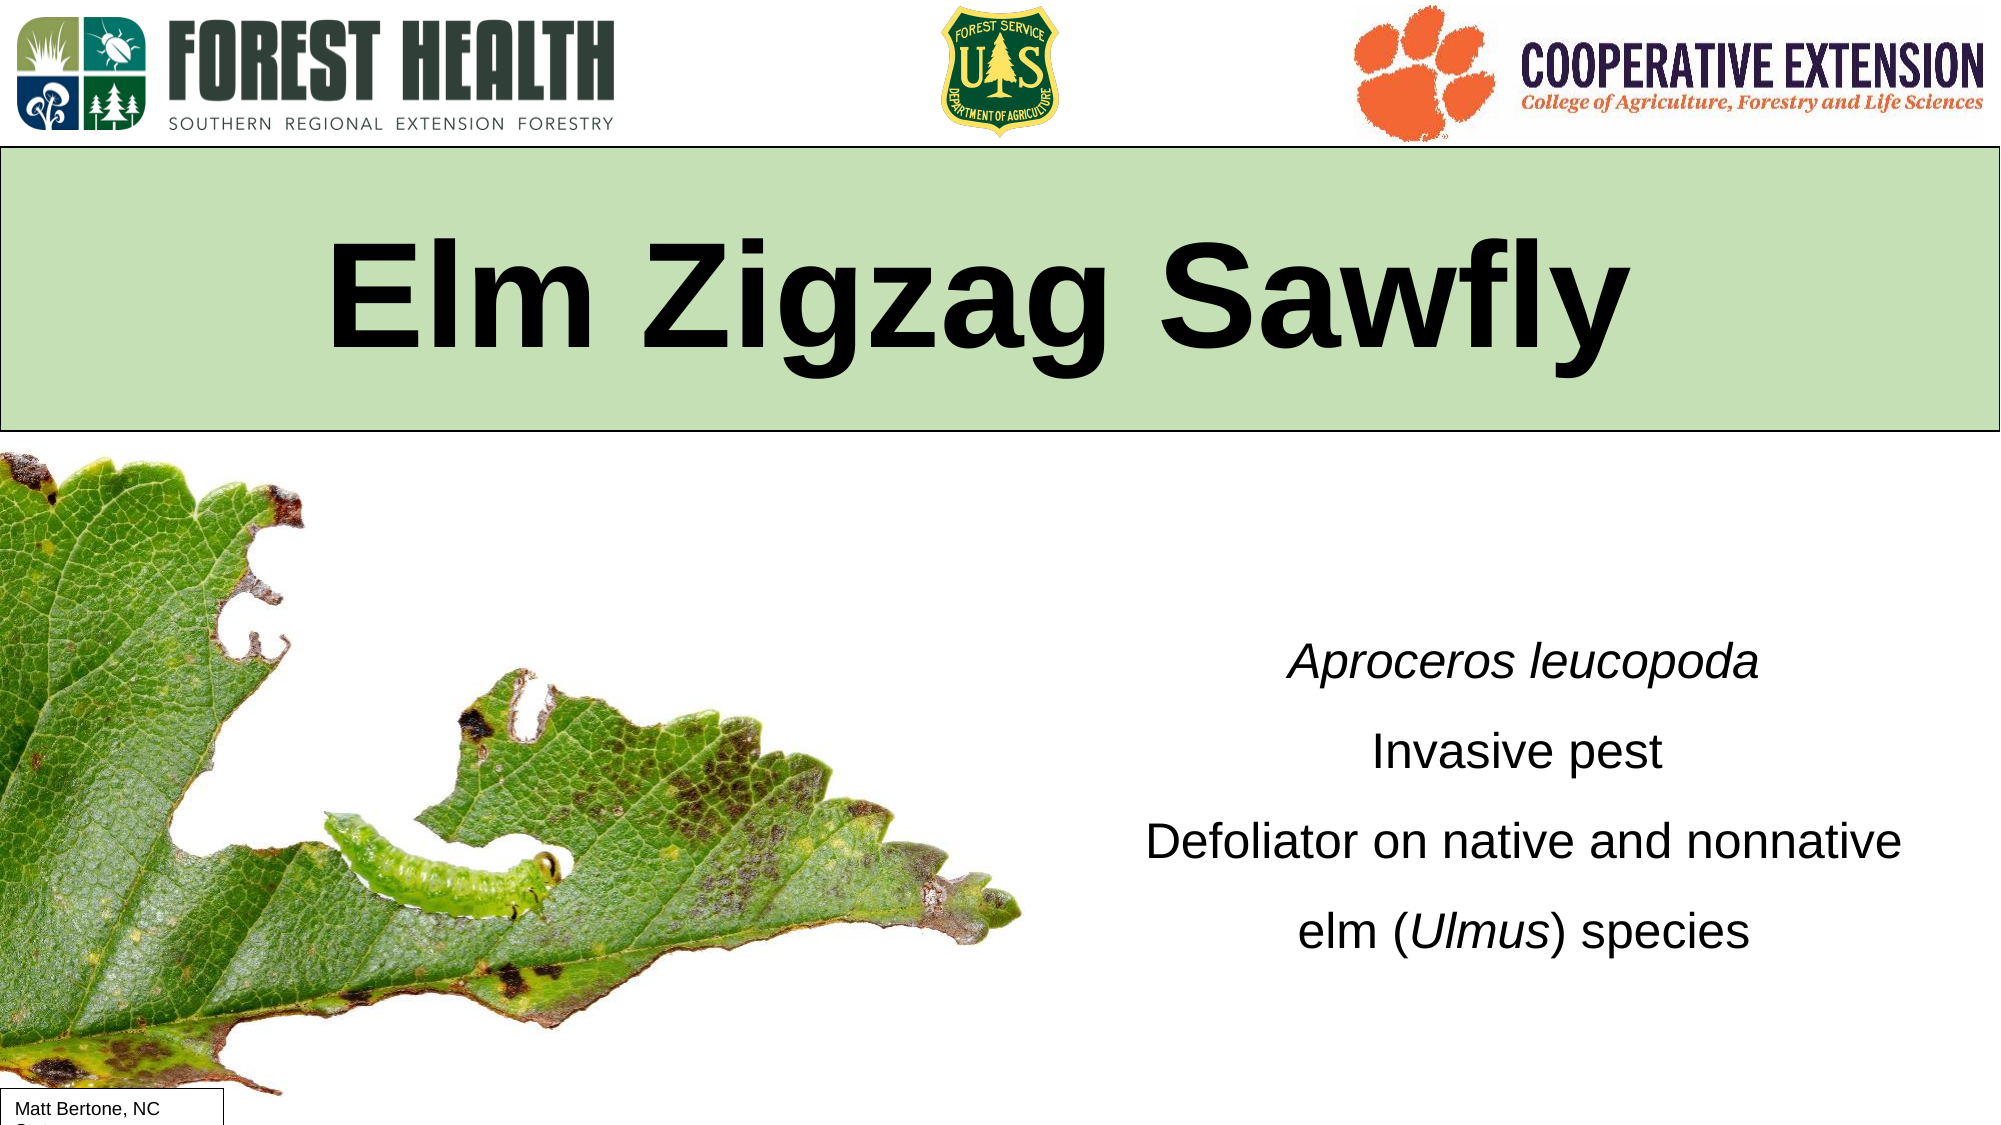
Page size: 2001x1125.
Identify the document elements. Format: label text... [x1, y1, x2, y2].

picture [1354, 5, 1983, 142]
text_box Aproceros leucopoda Invasive pest Defoliator on native and nonnative elm (Ulmus) species [1085, 591, 1964, 1011]
picture [16, 17, 614, 130]
text_box [0, 388, 2000, 432]
text_box [0, 146, 2000, 190]
picture [0, 442, 1048, 1125]
picture [941, 6, 1059, 138]
title Elm Zigzag Sawfly [0, 190, 2000, 388]
